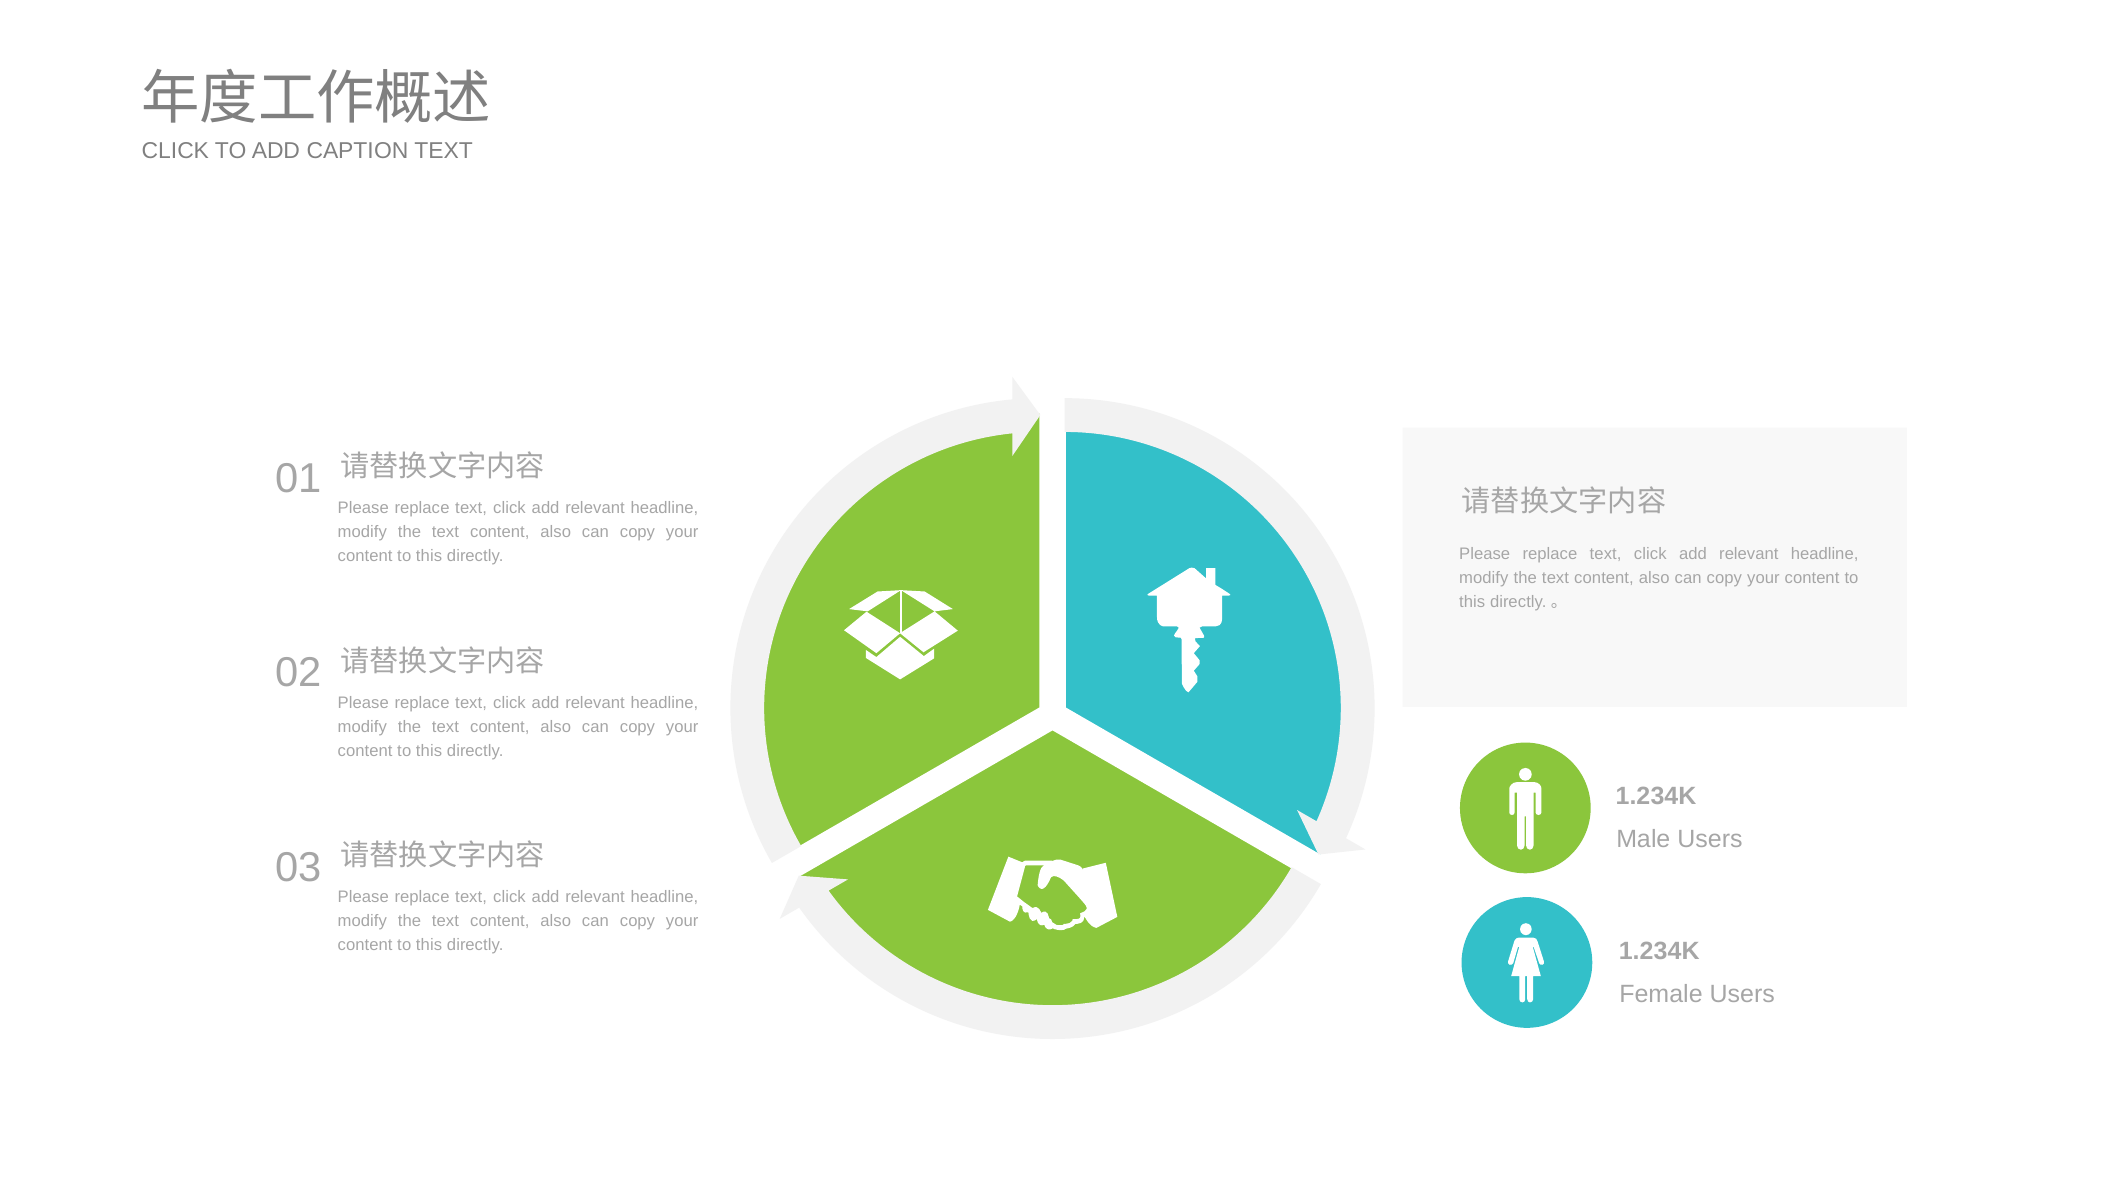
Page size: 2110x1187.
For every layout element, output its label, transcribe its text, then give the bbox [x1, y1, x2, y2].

text_box 1.234K [1603, 920, 1715, 972]
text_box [322, 822, 707, 961]
text_box CLICK TO ADD CAPTION TEXT [141, 135, 521, 163]
text_box Female Users [1604, 963, 1791, 1015]
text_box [1459, 742, 1591, 874]
text_box 年度工作概述 [141, 60, 521, 131]
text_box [322, 433, 707, 572]
text_box 02 [260, 627, 322, 703]
text_box Male Users [1601, 809, 1758, 861]
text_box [1402, 427, 1907, 707]
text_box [1461, 897, 1593, 1028]
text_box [322, 627, 707, 766]
text_box 03 [260, 822, 322, 897]
text_box 1.234K [1600, 766, 1712, 817]
text_box 01 [260, 433, 322, 509]
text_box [707, 375, 1398, 1062]
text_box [844, 590, 958, 680]
